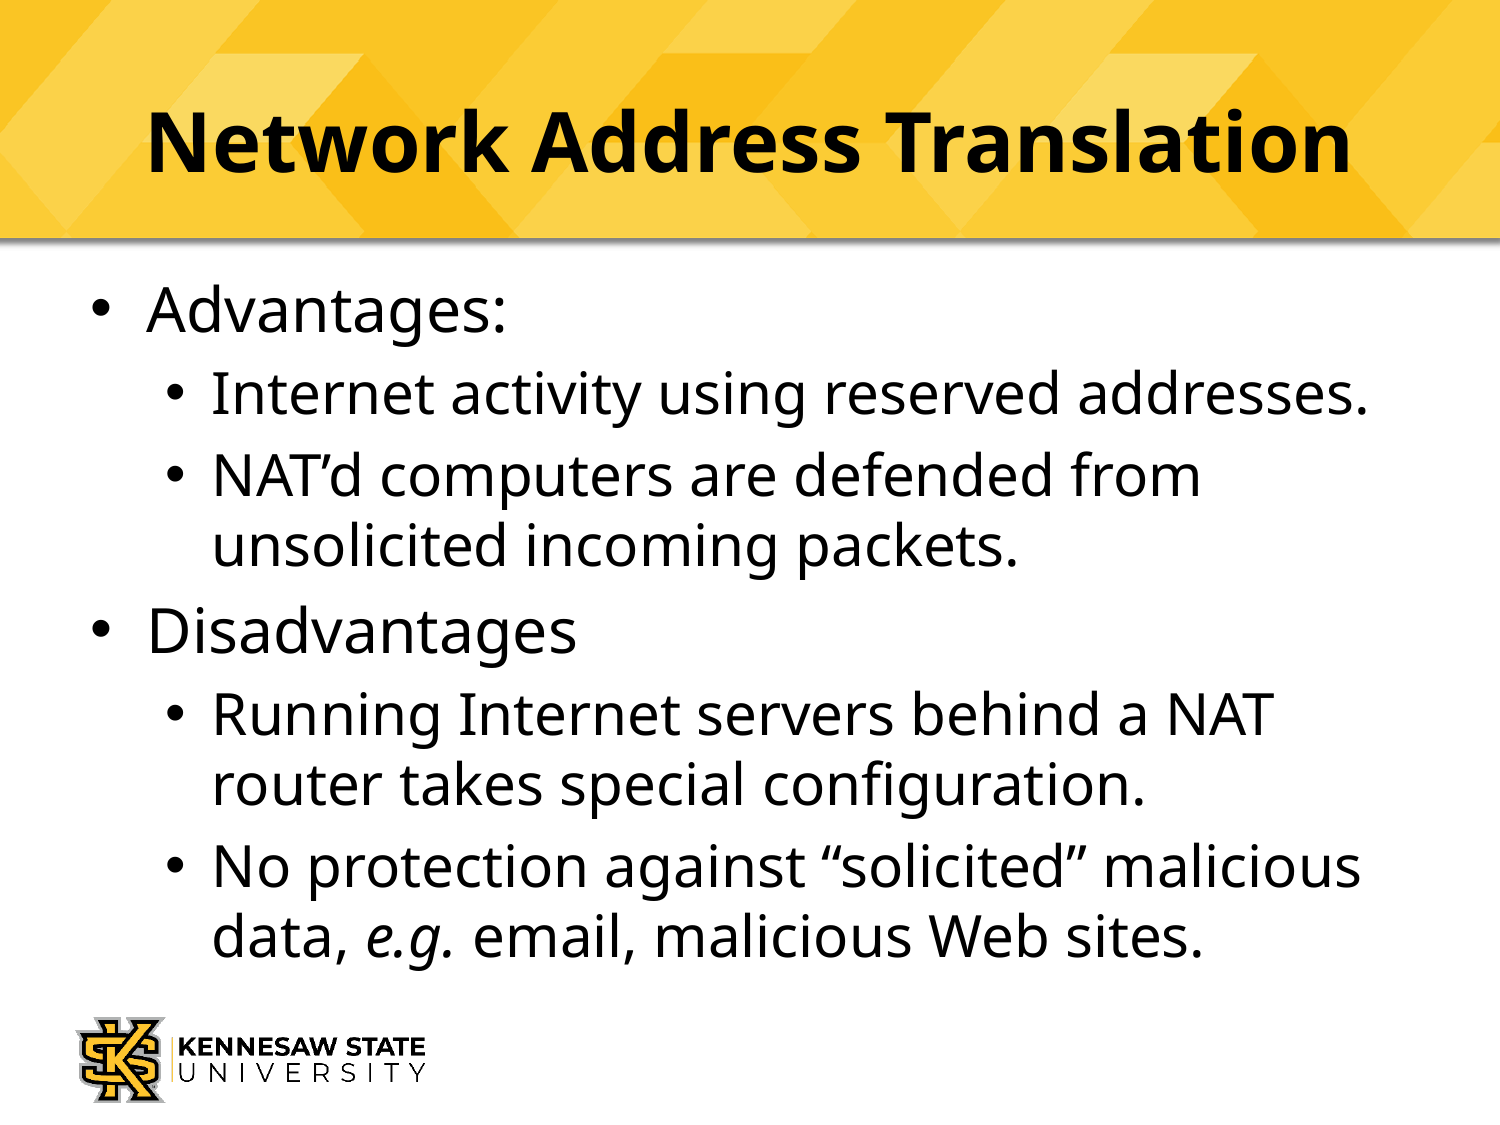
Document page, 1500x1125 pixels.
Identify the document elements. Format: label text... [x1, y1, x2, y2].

list Advantages: Internet activity using reserved addresses. NAT’d computers are defended from unsolicited incoming packets. Disadvantages Running Internet servers behind a NAT router takes special configuration. No protection against “solicited” malicious data, e.g. email, malicious Web sites. [75, 262, 1425, 1005]
picture [0, 0, 1500, 251]
title Network Address Translation [75, 45, 1425, 233]
picture [75, 1017, 425, 1103]
